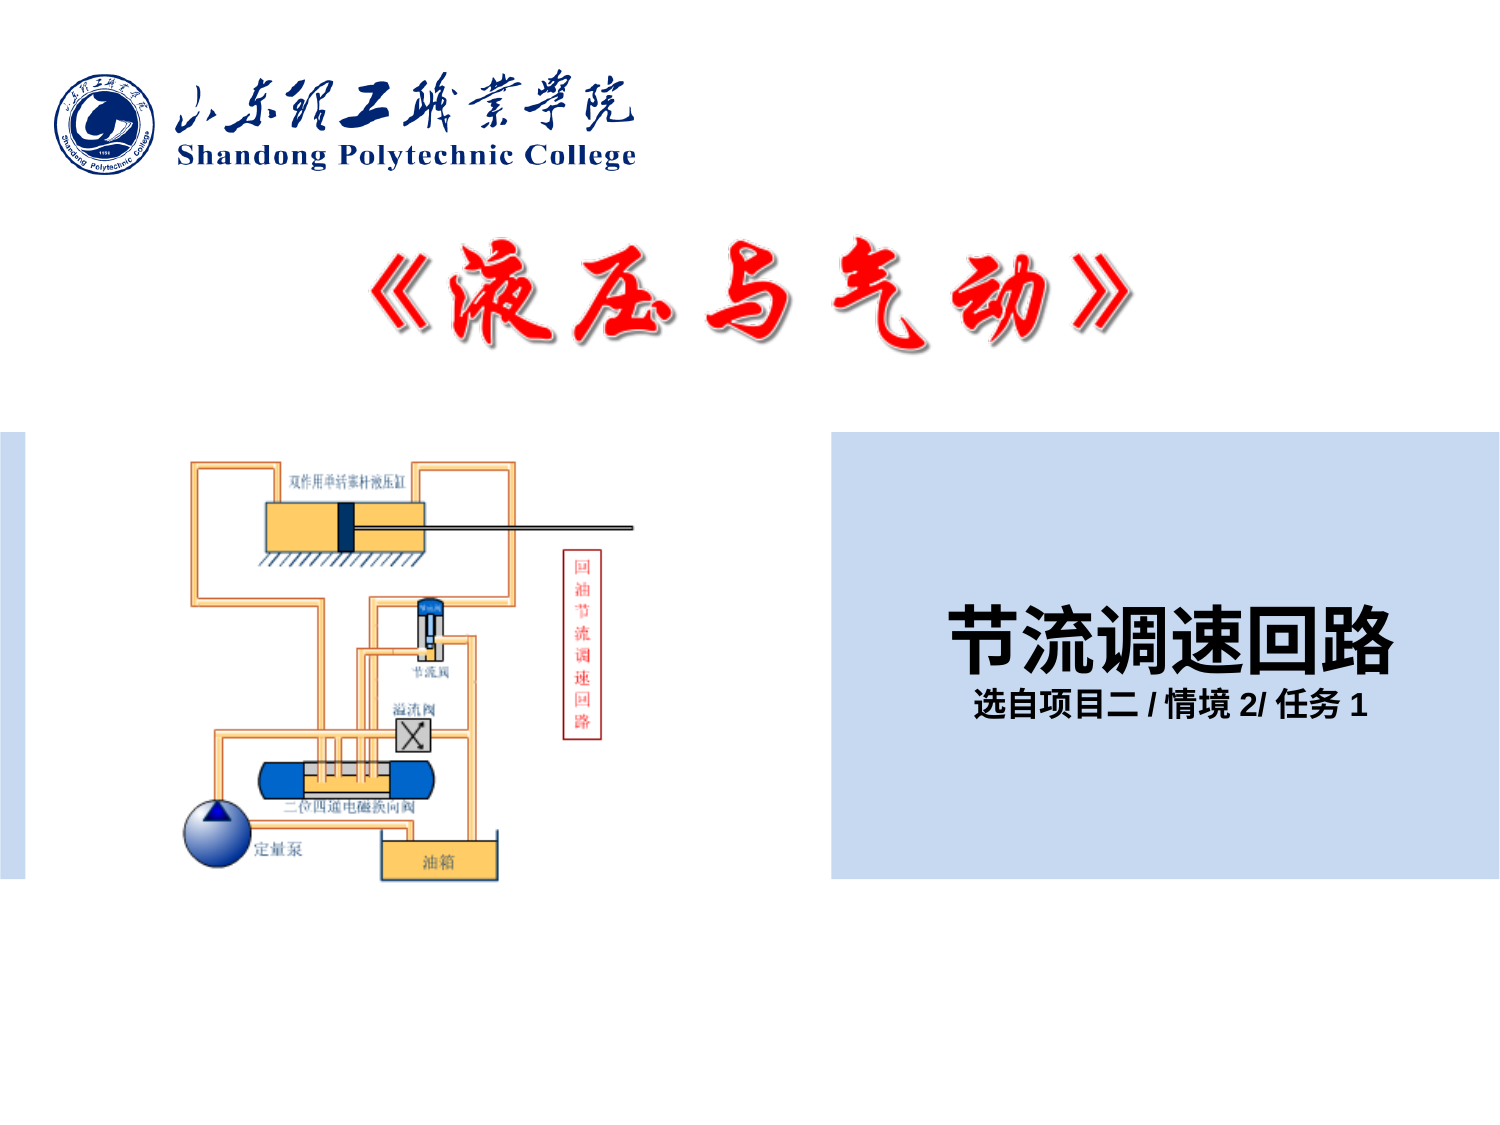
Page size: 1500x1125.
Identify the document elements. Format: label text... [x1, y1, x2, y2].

picture [54, 69, 635, 175]
text_box 节流调速回路 选自项目二/情境2/任务1 [868, 585, 1473, 731]
picture [311, 219, 1189, 388]
